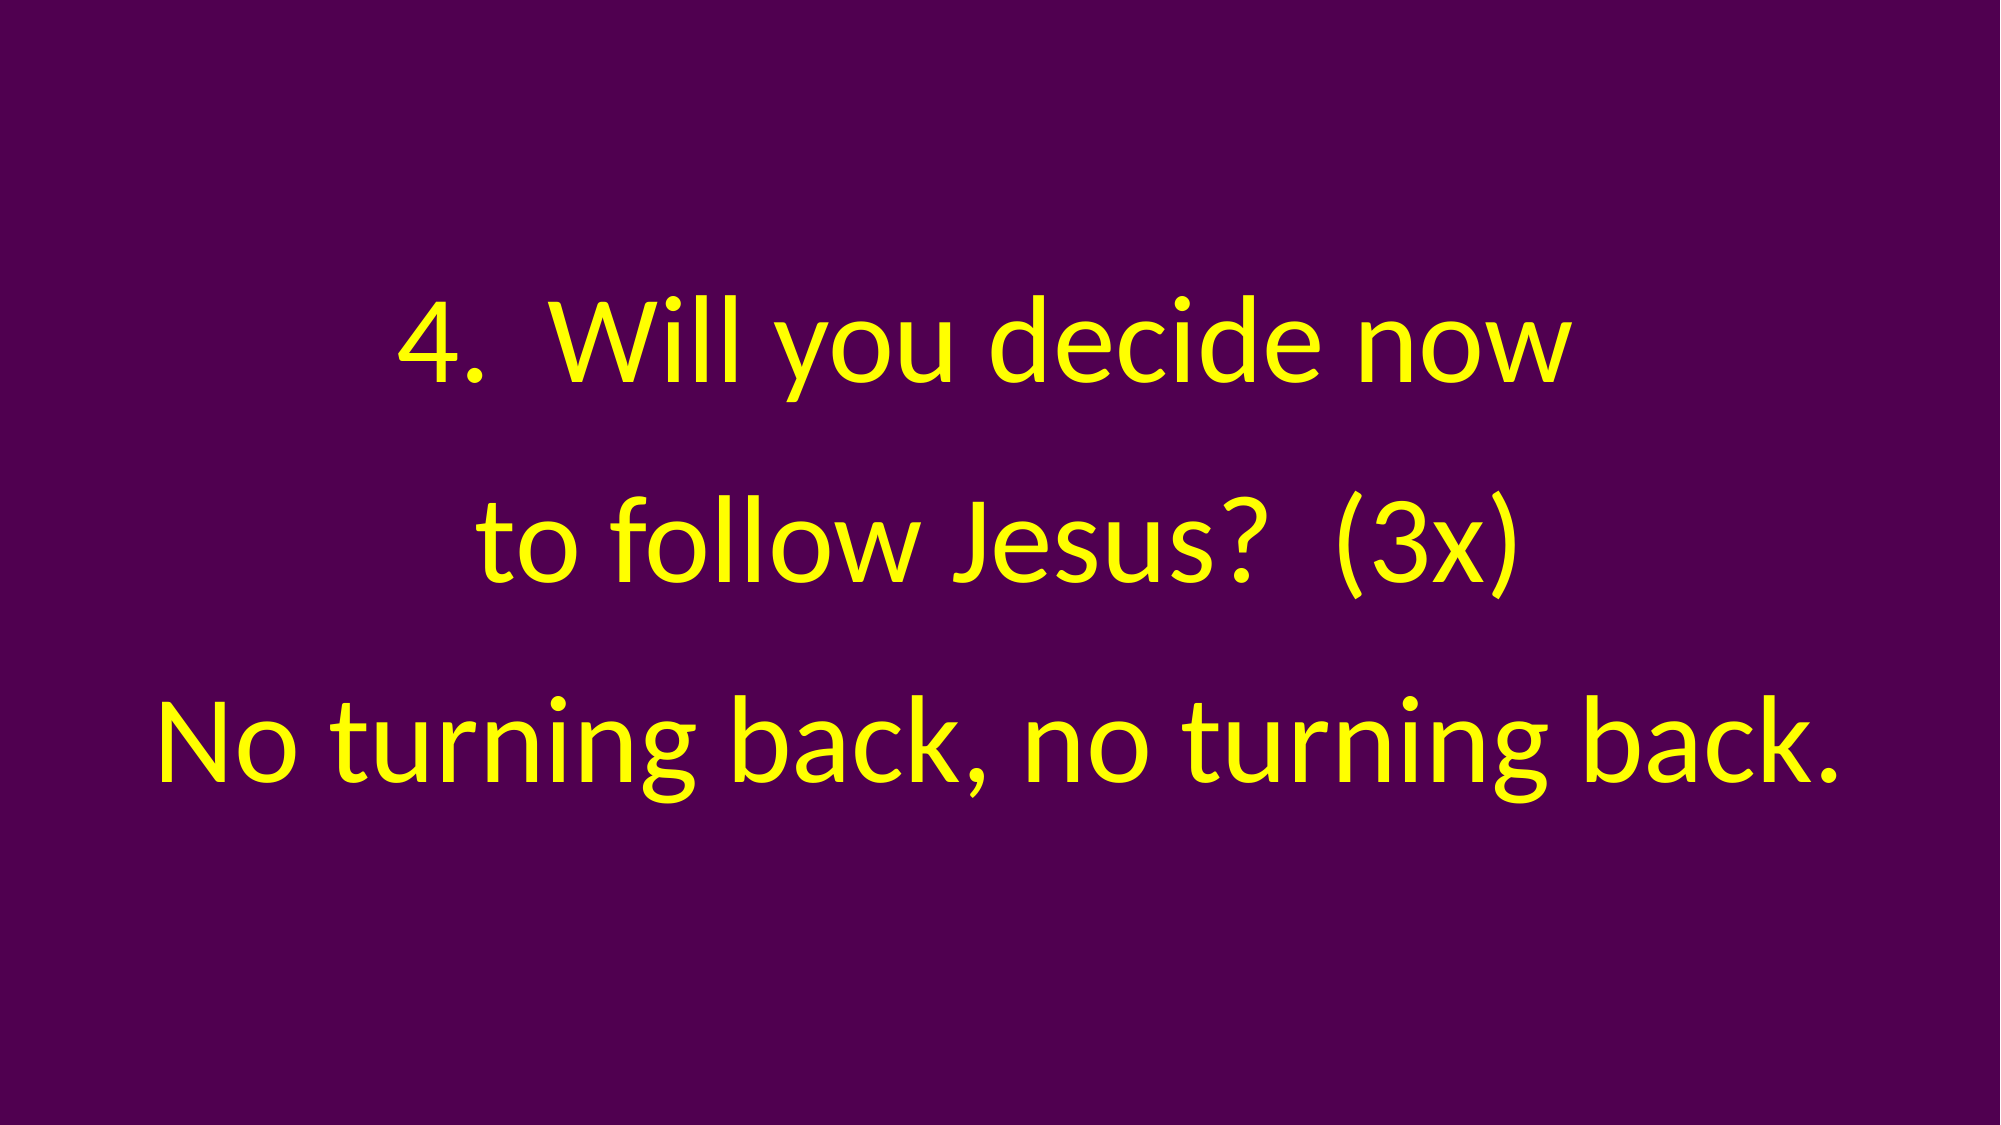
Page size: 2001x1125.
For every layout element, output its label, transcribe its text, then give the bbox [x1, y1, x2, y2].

text_box 4. Will you decide now to follow Jesus? (3x) No turning back, no turning back. [0, 249, 2000, 815]
